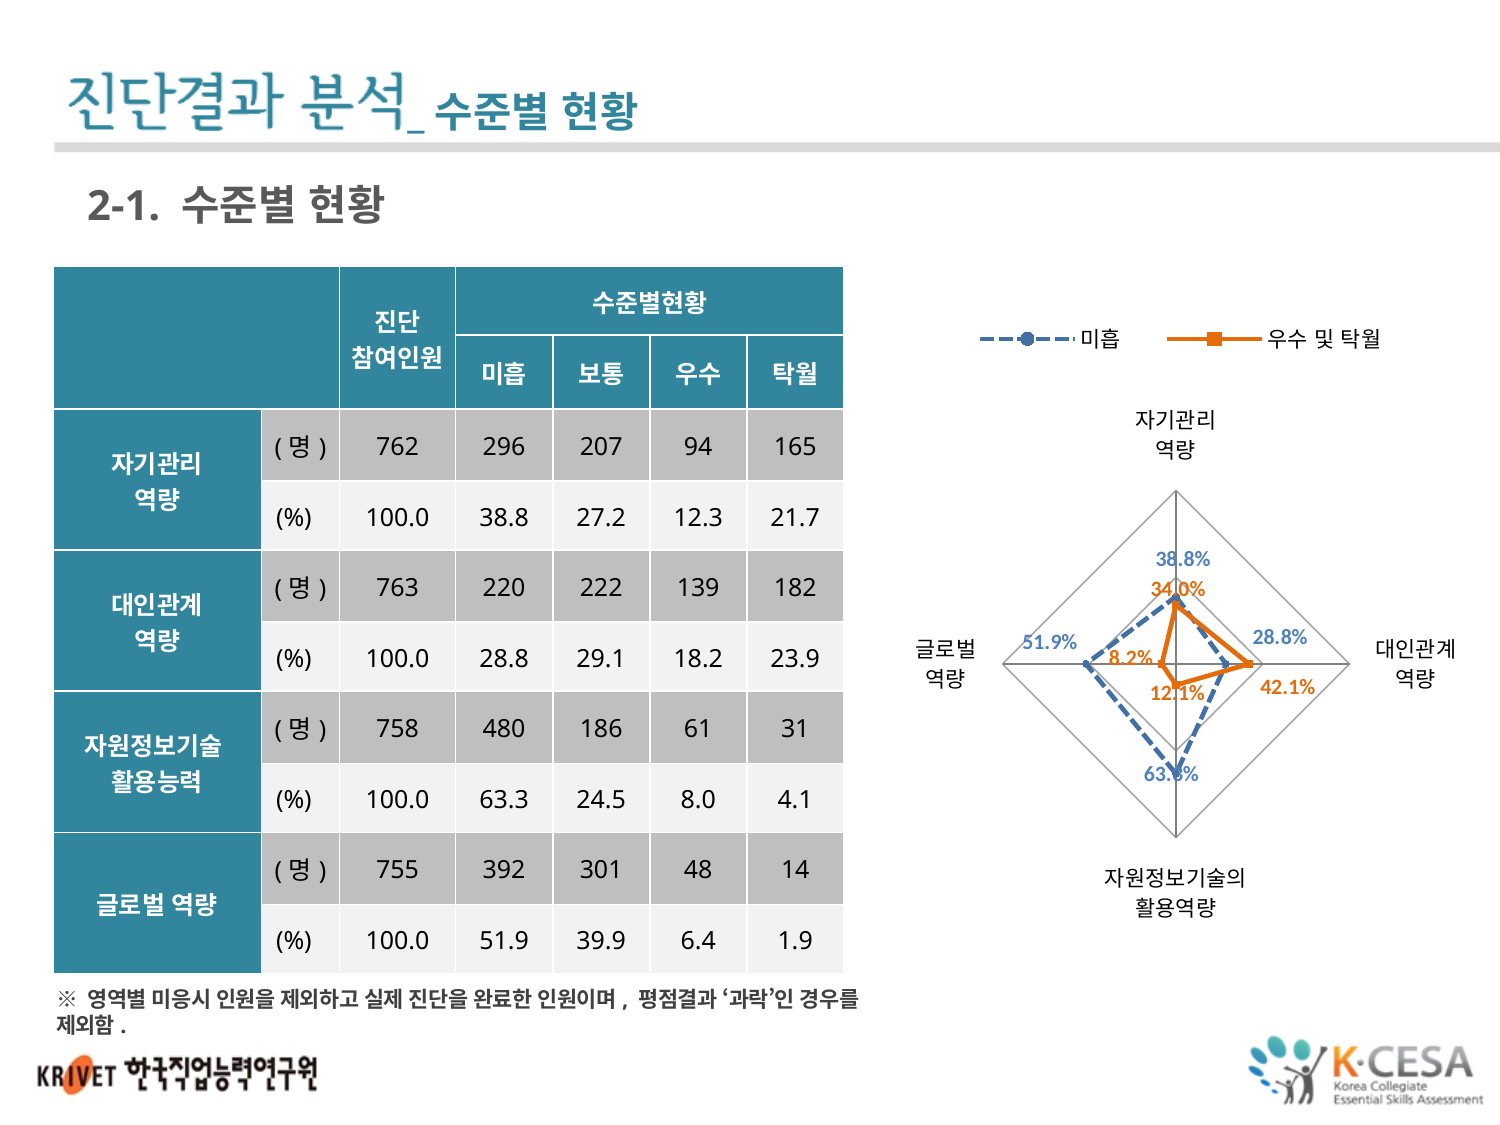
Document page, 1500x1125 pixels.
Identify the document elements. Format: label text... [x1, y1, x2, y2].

table_header 수준별현황 [456, 267, 840, 334]
table_cell 763 [340, 551, 455, 621]
table_cell 38.8 [456, 482, 552, 549]
table_cell 대인관계 역량 [54, 551, 261, 690]
table_cell 296 [456, 410, 552, 480]
table_cell 139 [651, 551, 746, 621]
table_cell 미흡 [456, 336, 552, 408]
table_cell 182 [748, 551, 838, 621]
table_cell 762 [340, 410, 455, 480]
table_cell (%) [262, 482, 339, 549]
table_cell 480 [456, 692, 552, 763]
picture [0, 0, 1500, 1125]
table_cell 14 [748, 833, 838, 904]
table_cell 자기관리 역량 [54, 410, 261, 549]
table_cell 220 [456, 551, 552, 621]
table_cell 39.9 [554, 905, 649, 973]
text_box ※ 영역별 미응시 인원을 제외하고 실제 진단을 완료한 인원이며, 평점결과 ‘과락’인 경우를 제외함. [41, 977, 924, 1045]
table_cell 18.2 [651, 623, 746, 690]
table_cell 100.0 [340, 482, 455, 549]
table_cell 자원정보기술 활용능력 [54, 692, 261, 832]
table_cell (명) [262, 551, 339, 621]
text_box _수준별 현황 [392, 78, 700, 144]
table_cell 6.4 [651, 905, 746, 973]
table_cell 100.0 [340, 905, 455, 973]
table_cell 100.0 [340, 623, 455, 690]
table_cell (명) [262, 410, 339, 480]
table_cell 28.8 [456, 623, 552, 690]
table_cell 207 [554, 410, 649, 480]
table_cell 24.5 [554, 764, 649, 832]
table_cell 21.7 [748, 482, 838, 549]
table_cell 23.9 [748, 623, 838, 690]
table_cell 186 [554, 692, 649, 763]
table_cell 392 [456, 833, 552, 904]
table_cell 48 [651, 833, 746, 904]
table_cell 1.9 [748, 905, 838, 973]
table_cell 8.0 [651, 764, 746, 832]
table_cell (%) [262, 905, 339, 973]
table_cell 63.3 [456, 764, 552, 832]
table_cell (%) [262, 623, 339, 690]
table_cell 94 [651, 410, 746, 480]
table_cell 탁월 [748, 336, 838, 408]
table_cell (명) [262, 833, 339, 904]
table_cell 100.0 [340, 764, 455, 832]
table_cell 301 [554, 833, 649, 904]
table_cell 61 [651, 692, 746, 763]
chart [843, 266, 1500, 973]
table_cell 51.9 [456, 905, 552, 973]
table_cell (%) [262, 764, 339, 832]
table_cell 31 [748, 692, 838, 763]
table_cell 4.1 [748, 764, 838, 832]
table_cell 글로벌 역량 [54, 833, 261, 973]
table_cell 보통 [554, 336, 649, 408]
table_cell (명) [262, 692, 339, 763]
table_header [54, 267, 339, 408]
table_cell 758 [340, 692, 455, 763]
table_cell 222 [554, 551, 649, 621]
table_cell 29.1 [554, 623, 649, 690]
table_header 진단 참여인원 [340, 267, 455, 408]
table_cell 우수 [651, 336, 746, 408]
text_box 2-1. 수준별 현황 [72, 171, 671, 236]
table_cell 12.3 [651, 482, 746, 549]
table_cell 27.2 [554, 482, 649, 549]
table_cell 755 [340, 833, 455, 904]
table_cell 165 [748, 410, 838, 480]
